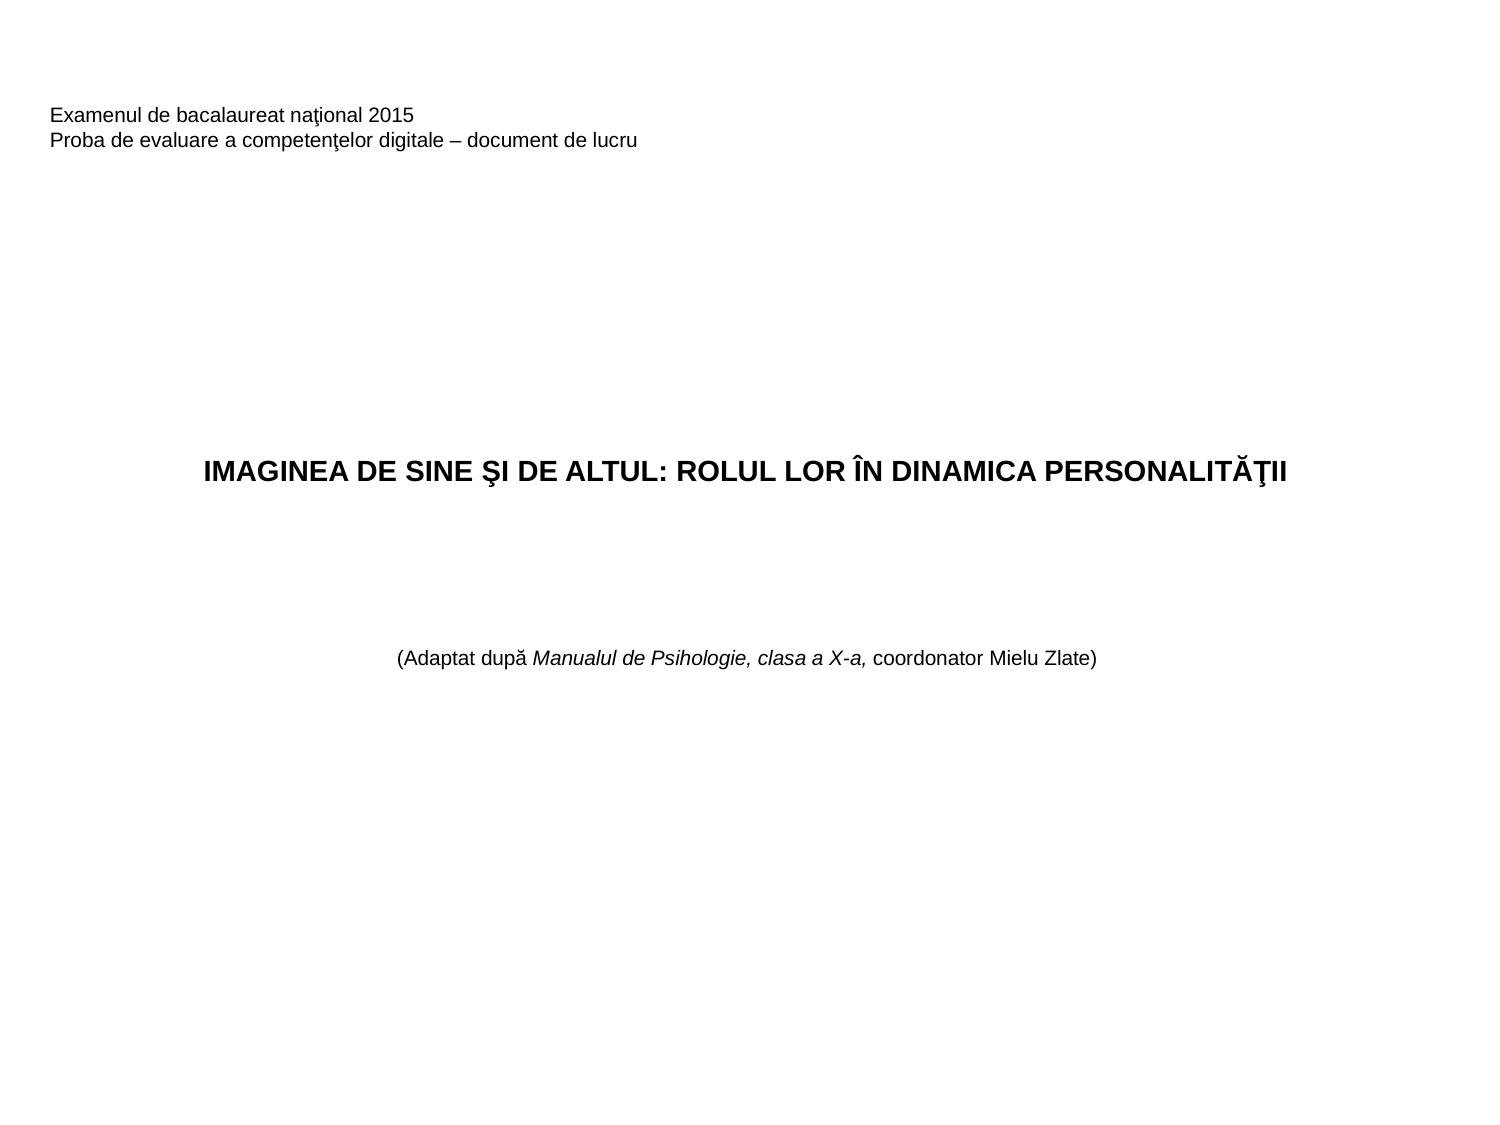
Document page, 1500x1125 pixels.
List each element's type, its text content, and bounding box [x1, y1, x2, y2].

title IMAGINEA DE SINE ŞI DE ALTUL: ROLUL LOR ÎN DINAMICA PERSONALITĂŢII [112, 349, 1388, 591]
text_box Examenul de bacalaureat naţional 2015 Proba de evaluare a competenţelor digitale – document de lucru [35, 94, 1424, 159]
subtitle (Adaptat după Manualul de Psihologie, clasa a X-a, coordonator Mielu Zlate) [224, 637, 1276, 751]
